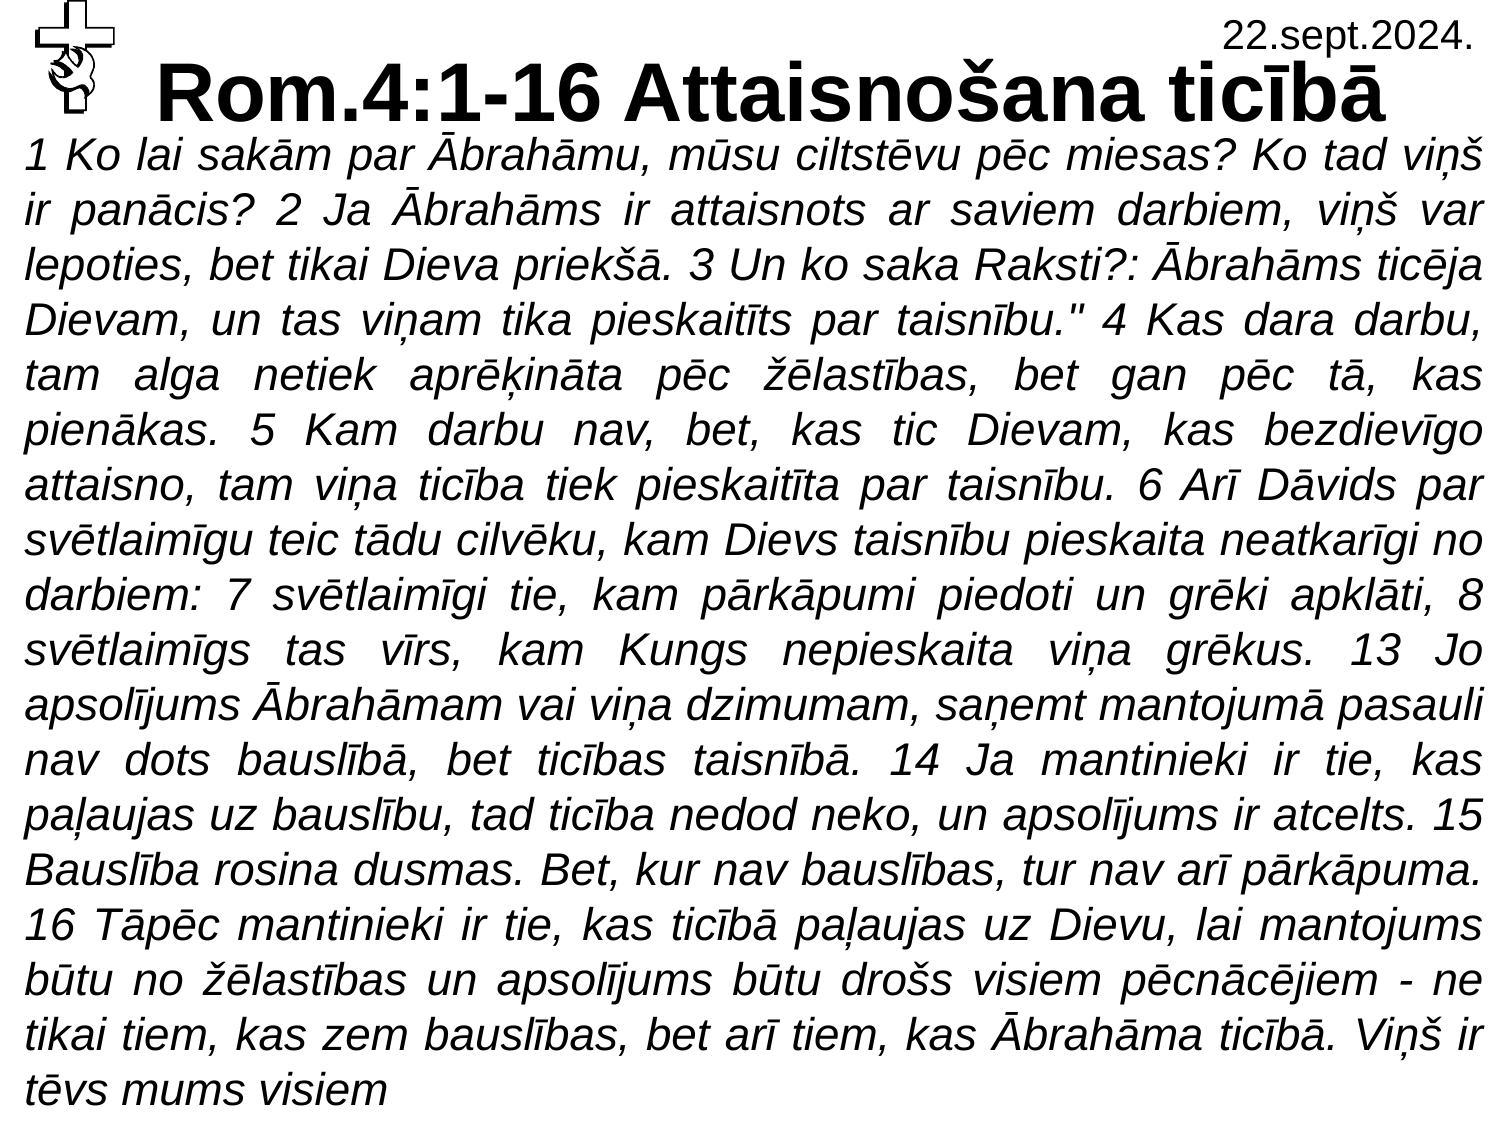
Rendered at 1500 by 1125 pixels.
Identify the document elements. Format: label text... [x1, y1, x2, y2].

text_box 22.sept.2024. [1207, 0, 1500, 65]
picture [34, 0, 116, 114]
title Rom.4:1-16 Attaisnošana ticībā [117, 0, 1442, 116]
list 1 Ko lai sakām par Ābrahāmu, mūsu ciltstēvu pēc miesas? Ko tad viņš ir panācis? 2 Ja Ābrahāms ir attaisnots ar saviem darbiem, viņš var lepoties, bet tikai Dieva priekšā. 3 Un ko saka Raksti?: Ābrahāms ticēja Dievam, un tas viņam tika pieskaitīts par taisnību." 4 Kas dara darbu, tam alga netiek aprēķināta pēc žēlastības, bet gan pēc tā, kas pienākas. 5 Kam darbu nav, bet, kas tic Dievam, kas bezdievīgo attaisno, tam viņa ticība tiek pieskaitīta par taisnību. 6 Arī Dāvids par svētlaimīgu teic tādu cilvēku, kam Dievs taisnību pieskaita neatkarīgi no darbiem: 7 svētlaimīgi tie, kam pārkāpumi piedoti un grēki apklāti, 8 svētlaimīgs tas vīrs, kam Kungs nepieskaita viņa grēkus. 13 Jo apsolījums Ābrahāmam vai viņa dzimumam, saņemt mantojumā pasauli nav dots bauslībā, bet ticības taisnībā. 14 Ja mantinieki ir tie, kas paļaujas uz bauslību, tad ticība nedod neko, un apsolījums ir atcelts. 15 Bauslība rosina dusmas. Bet, kur nav bauslības, tur nav arī pārkāpuma. 16 Tāpēc mantinieki ir tie, kas ticībā paļaujas uz Dievu, lai mantojums būtu no žēlastības un apsolījums būtu drošs visiem pēcnācējiem - ne tikai tiem, kas zem bauslības, bet arī tiem, kas Ābrahāma ticībā. Viņš ir tēvs mums visiem [0, 116, 1500, 860]
